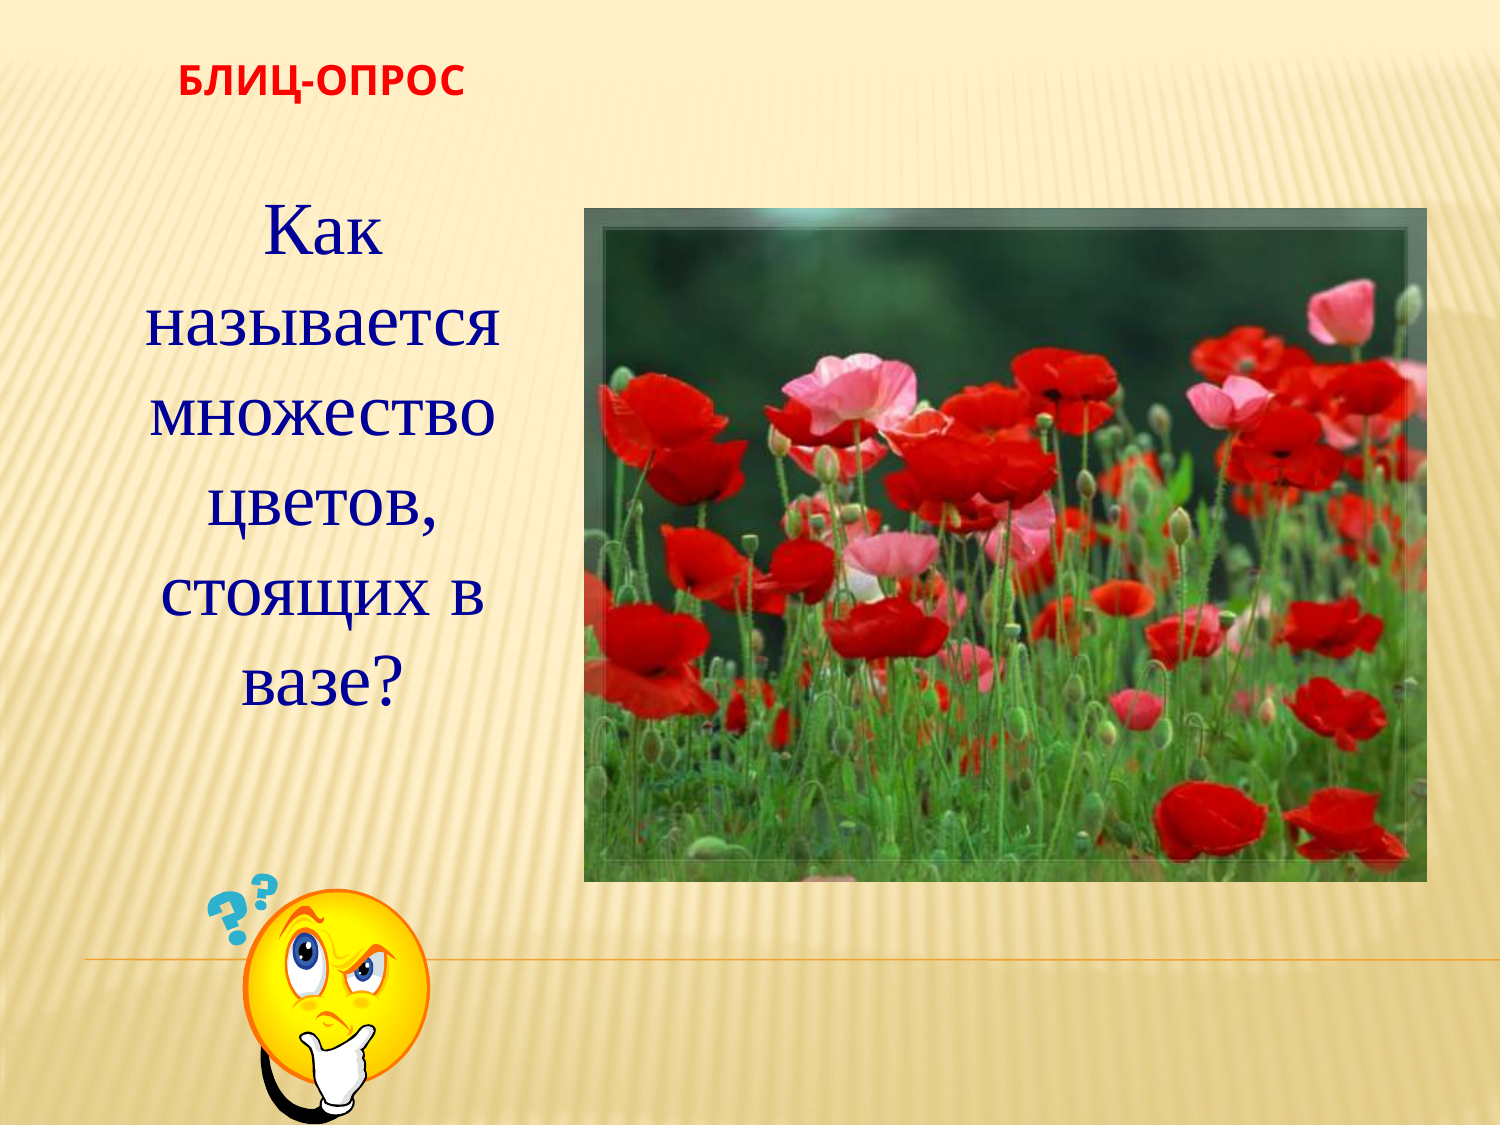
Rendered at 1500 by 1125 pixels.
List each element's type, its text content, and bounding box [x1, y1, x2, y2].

picture [584, 207, 1427, 882]
list букет [586, 99, 1463, 888]
title БЛИЦ-ОПРОС [75, 44, 569, 114]
list Как называется множество цветов, стоящих в вазе? [76, 172, 571, 943]
picture [206, 872, 432, 1125]
